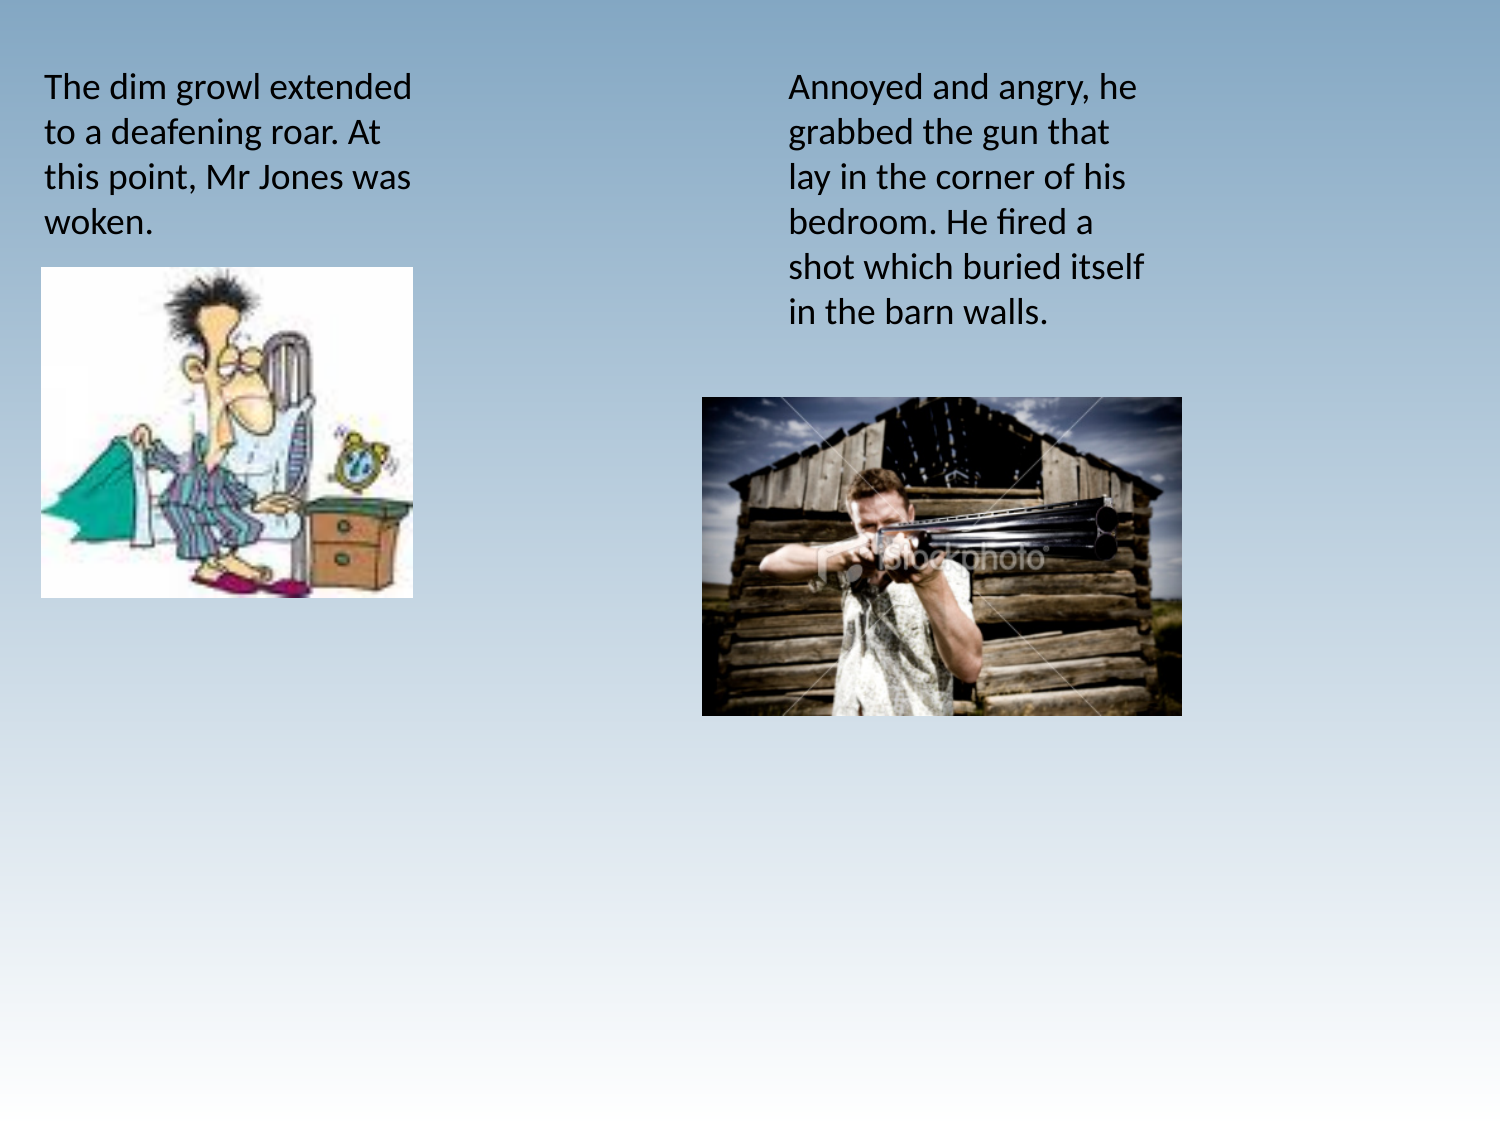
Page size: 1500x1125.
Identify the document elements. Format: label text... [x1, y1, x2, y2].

picture [702, 396, 1182, 717]
text_box The dim growl extended to a deafening roar. At this point, Mr Jones was woken. [29, 54, 443, 250]
text_box Annoyed and angry, he grabbed the gun that lay in the corner of his bedroom. He fired a shot which buried itself in the barn walls. [773, 54, 1164, 340]
picture [41, 266, 413, 599]
